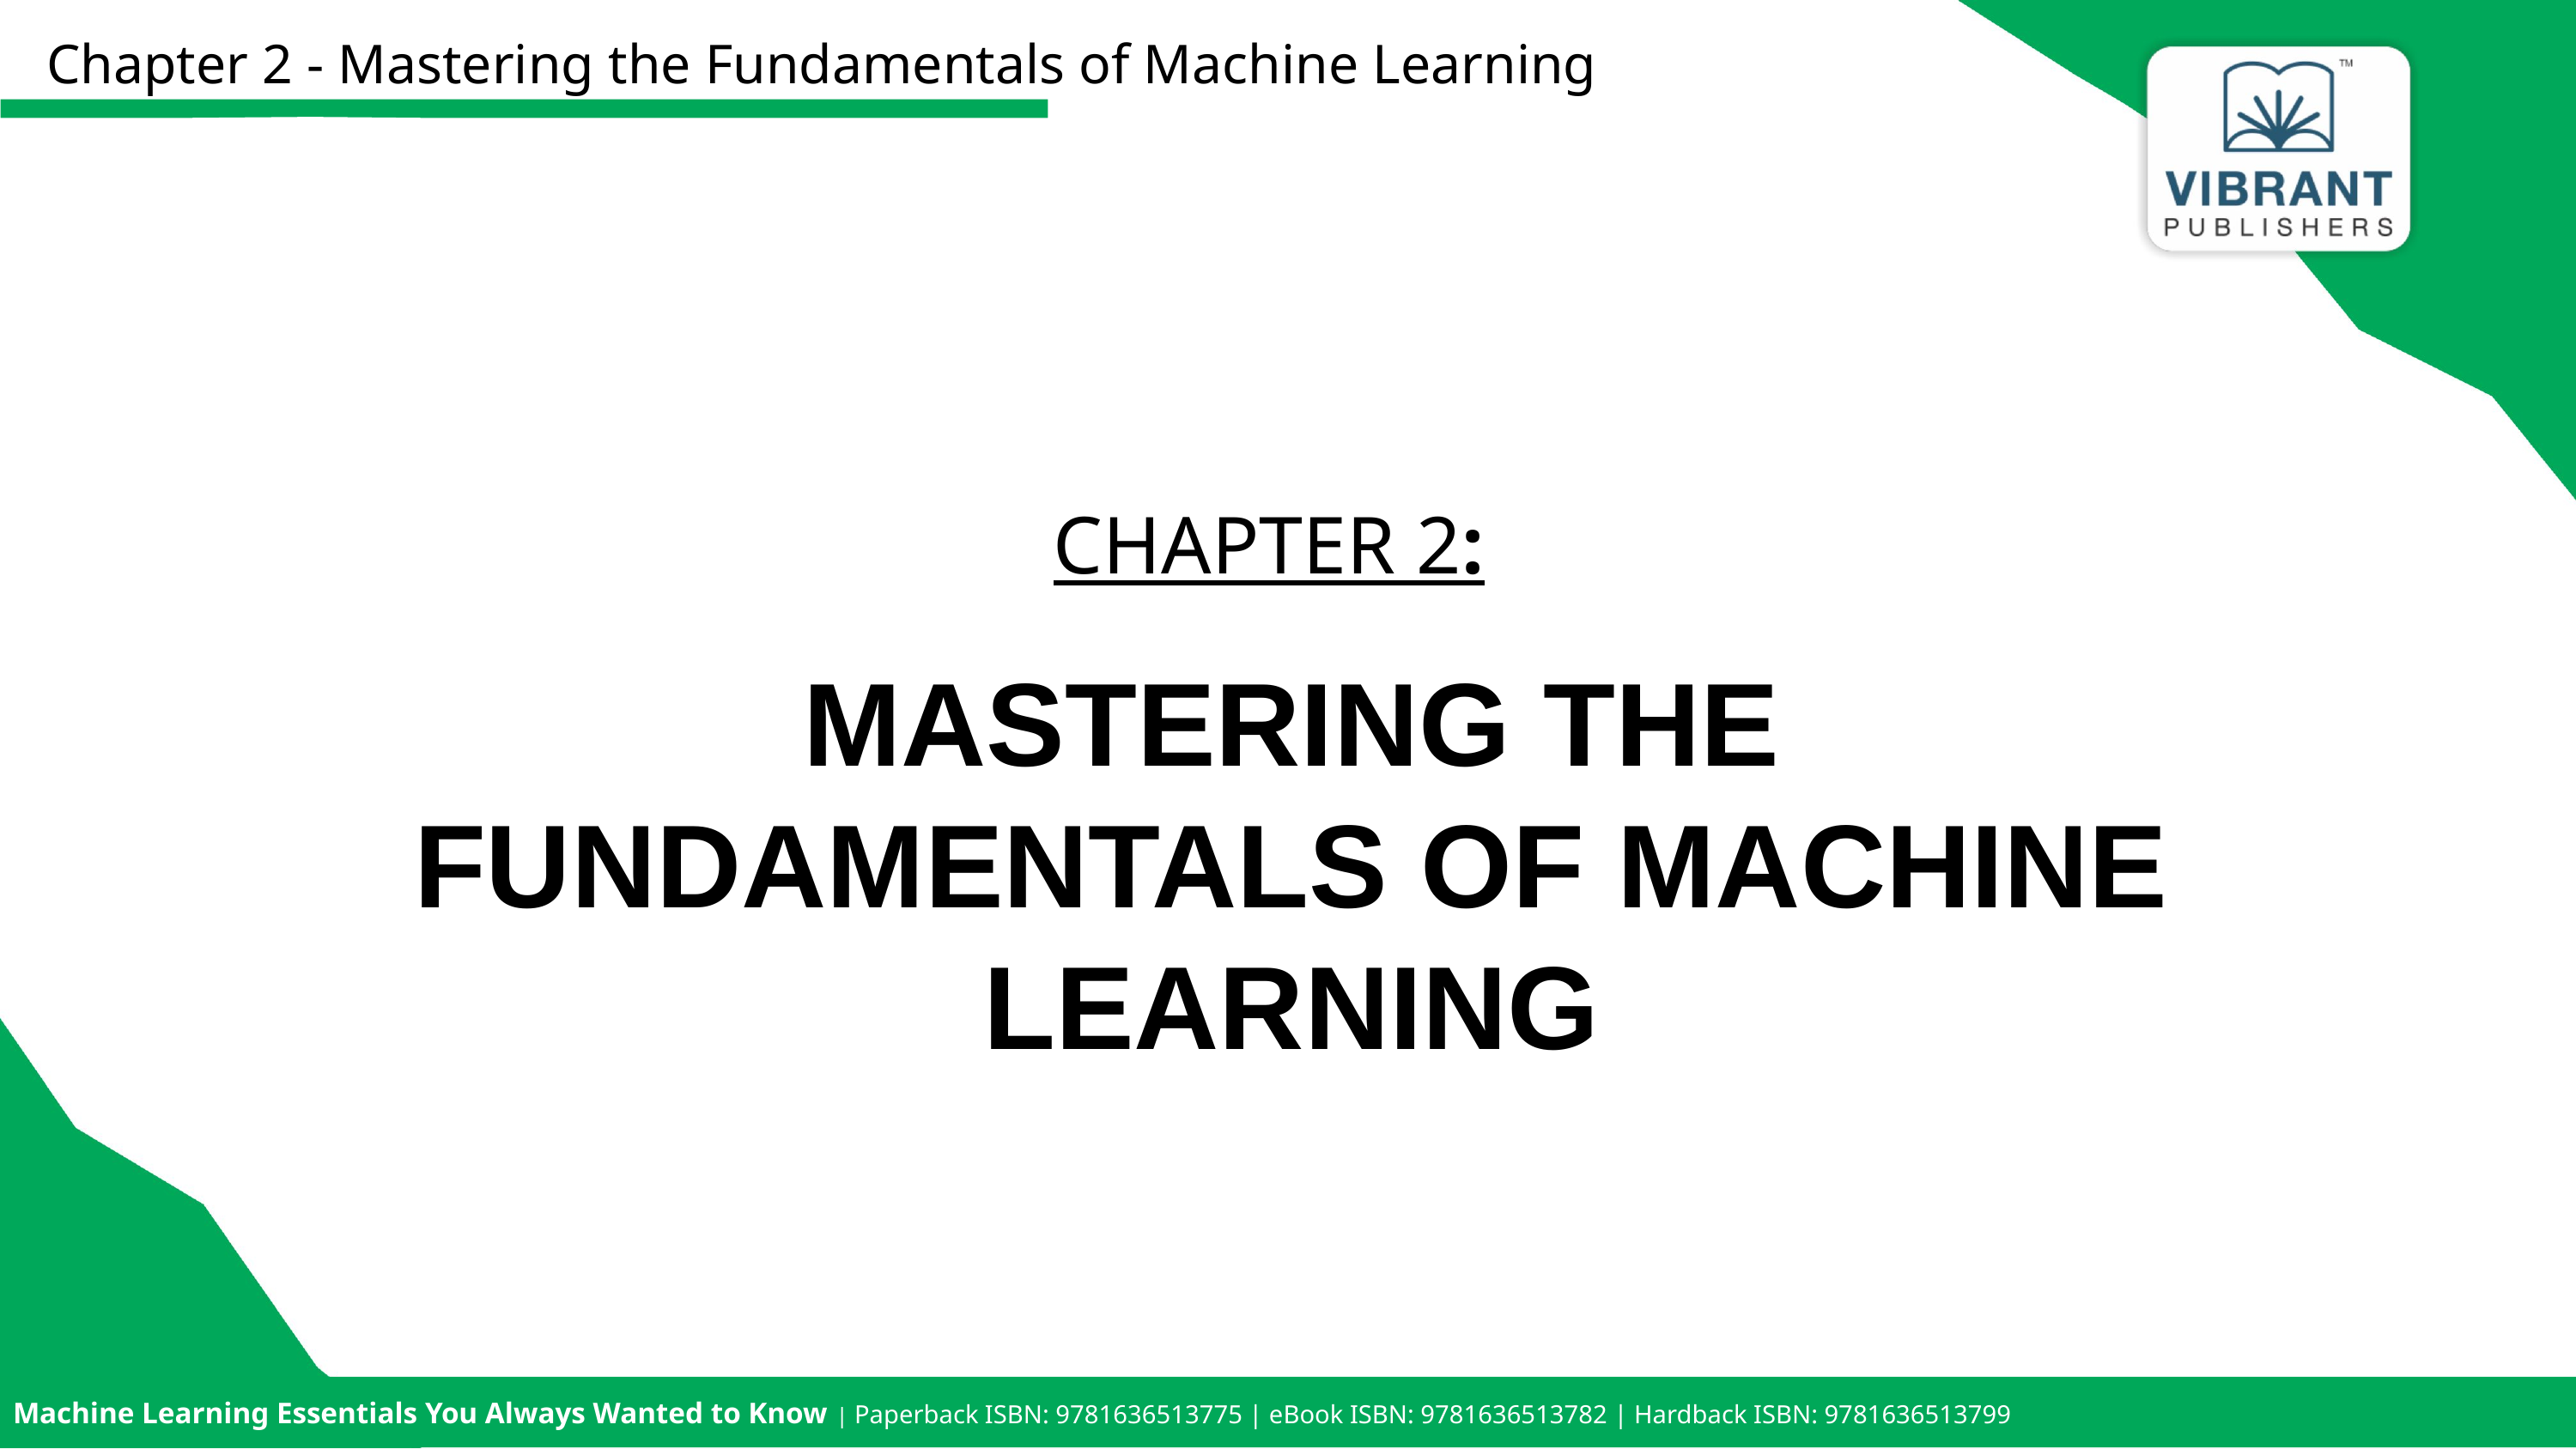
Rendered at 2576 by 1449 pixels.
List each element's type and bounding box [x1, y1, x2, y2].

text_box [355, 305, 2227, 1175]
text_box [0, 0, 2576, 1448]
